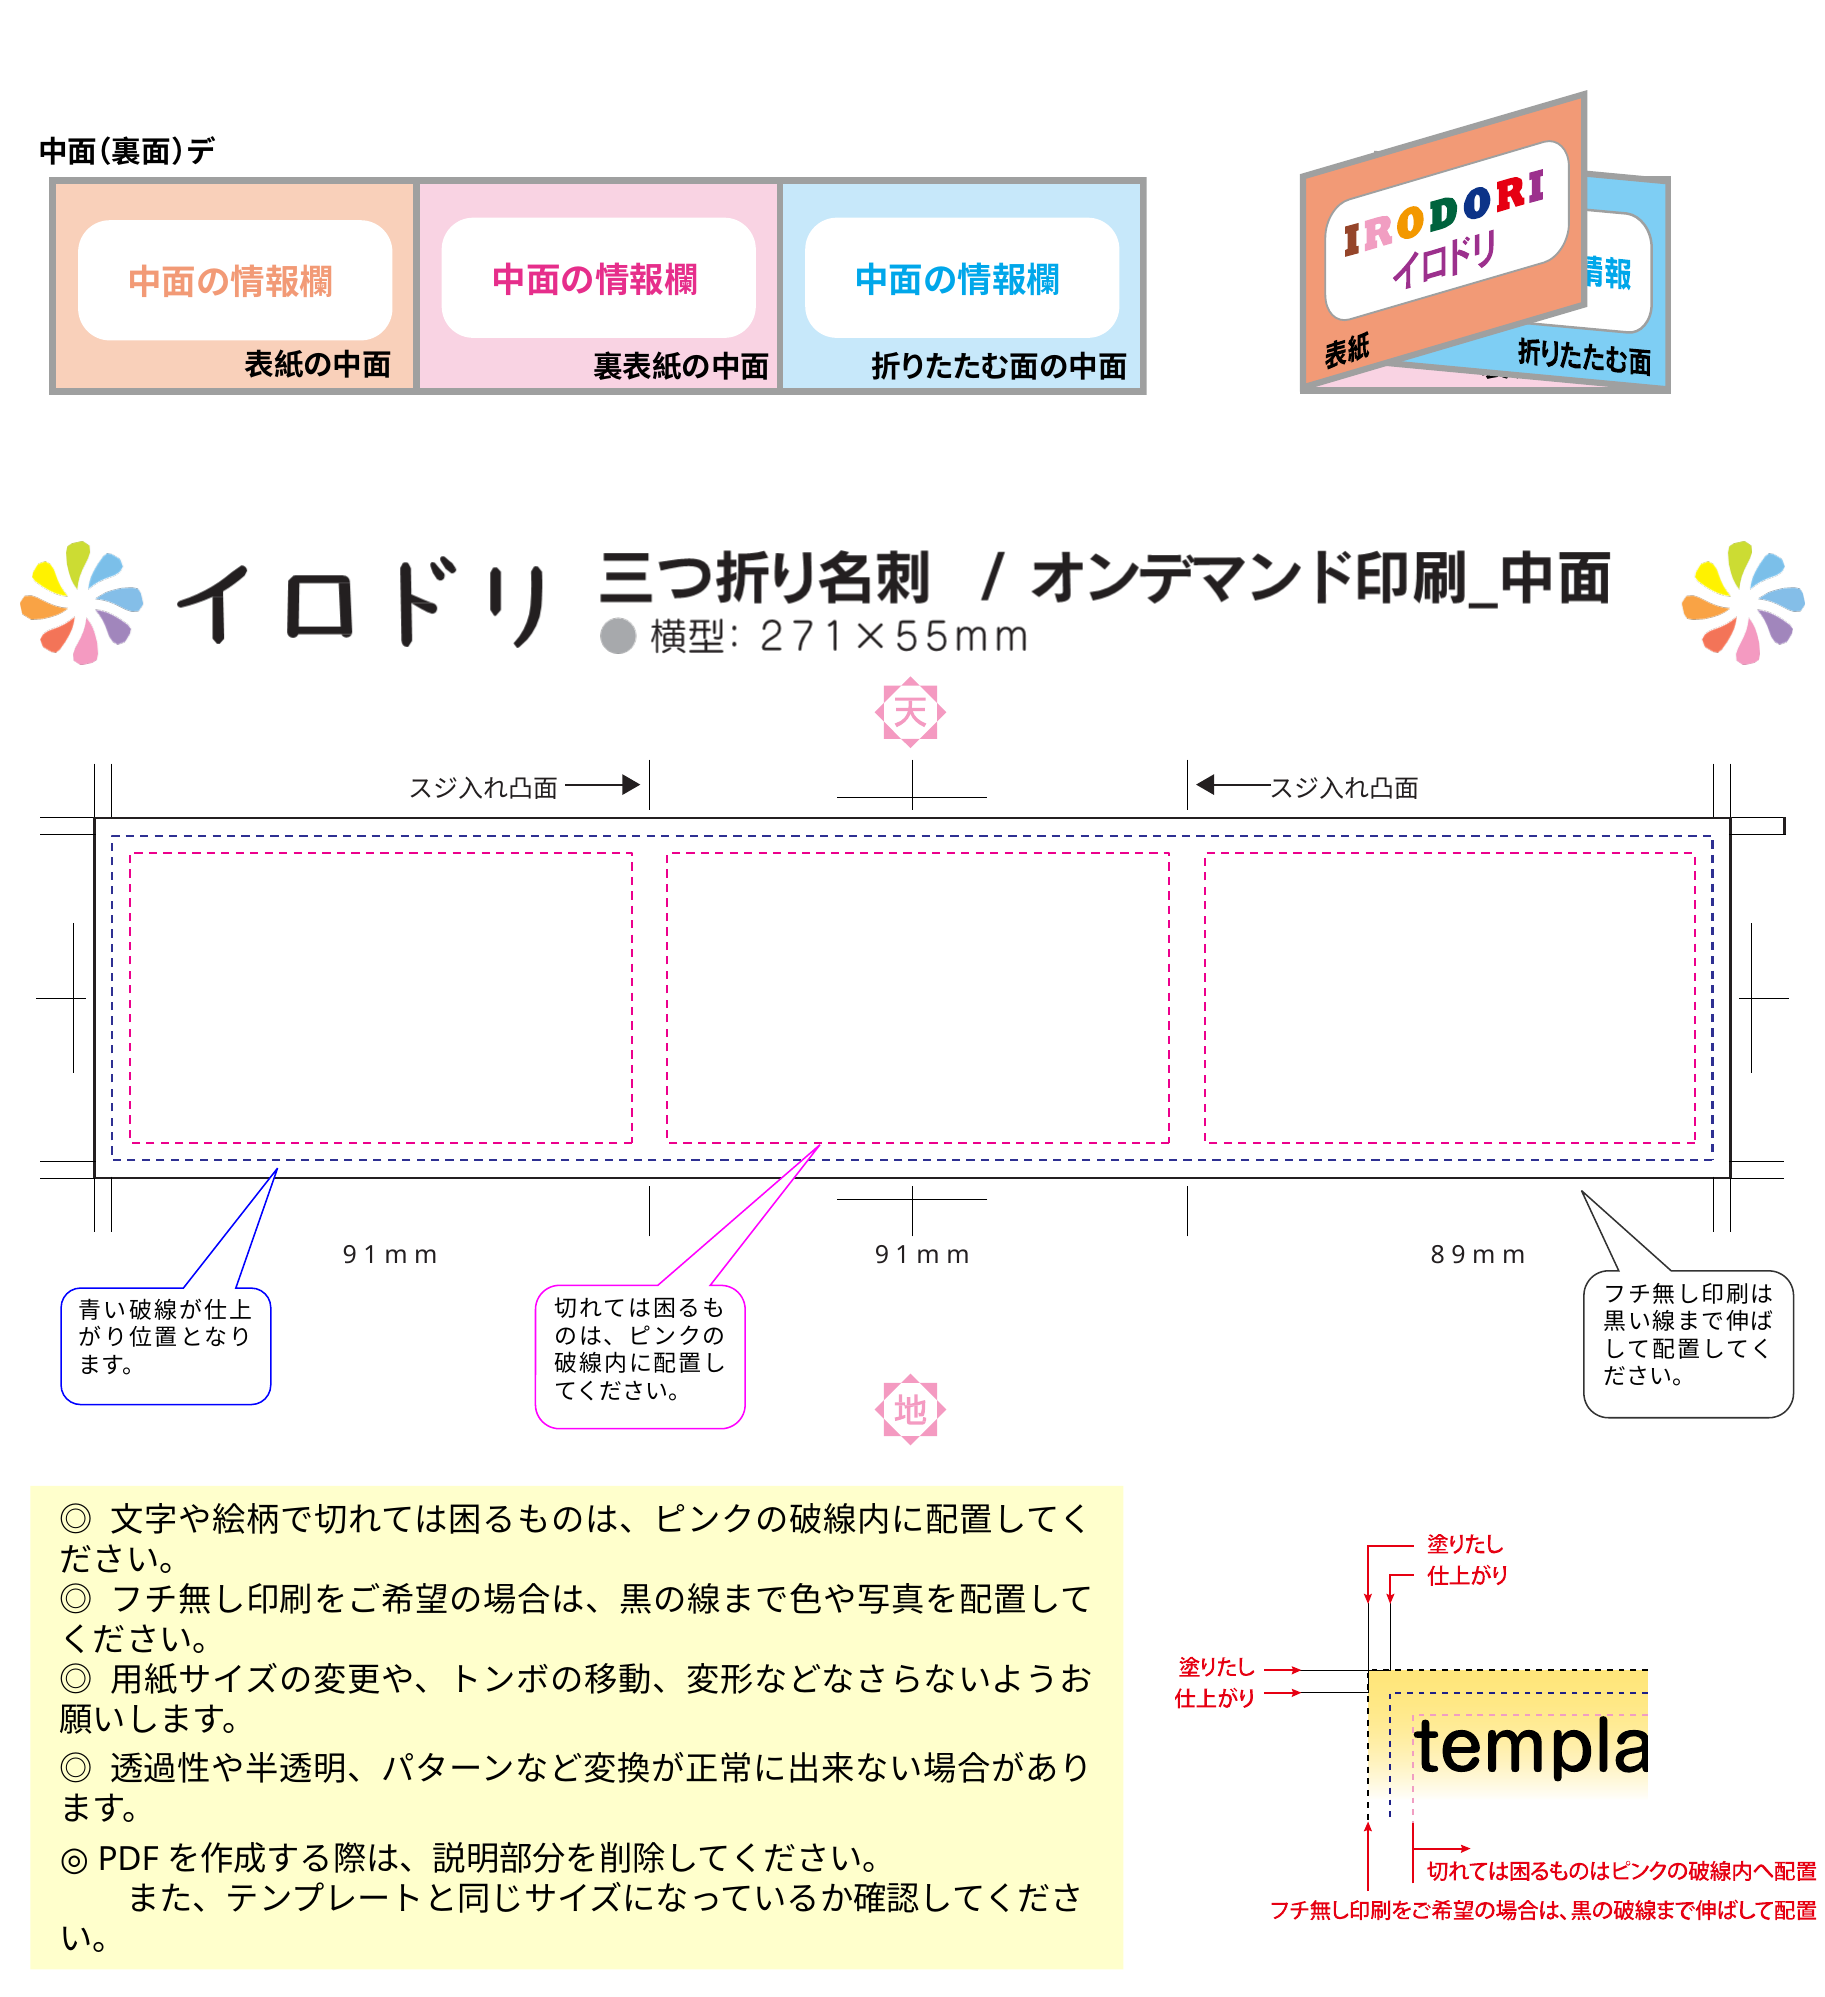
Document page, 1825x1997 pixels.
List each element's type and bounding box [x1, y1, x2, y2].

picture [20, 522, 1805, 682]
